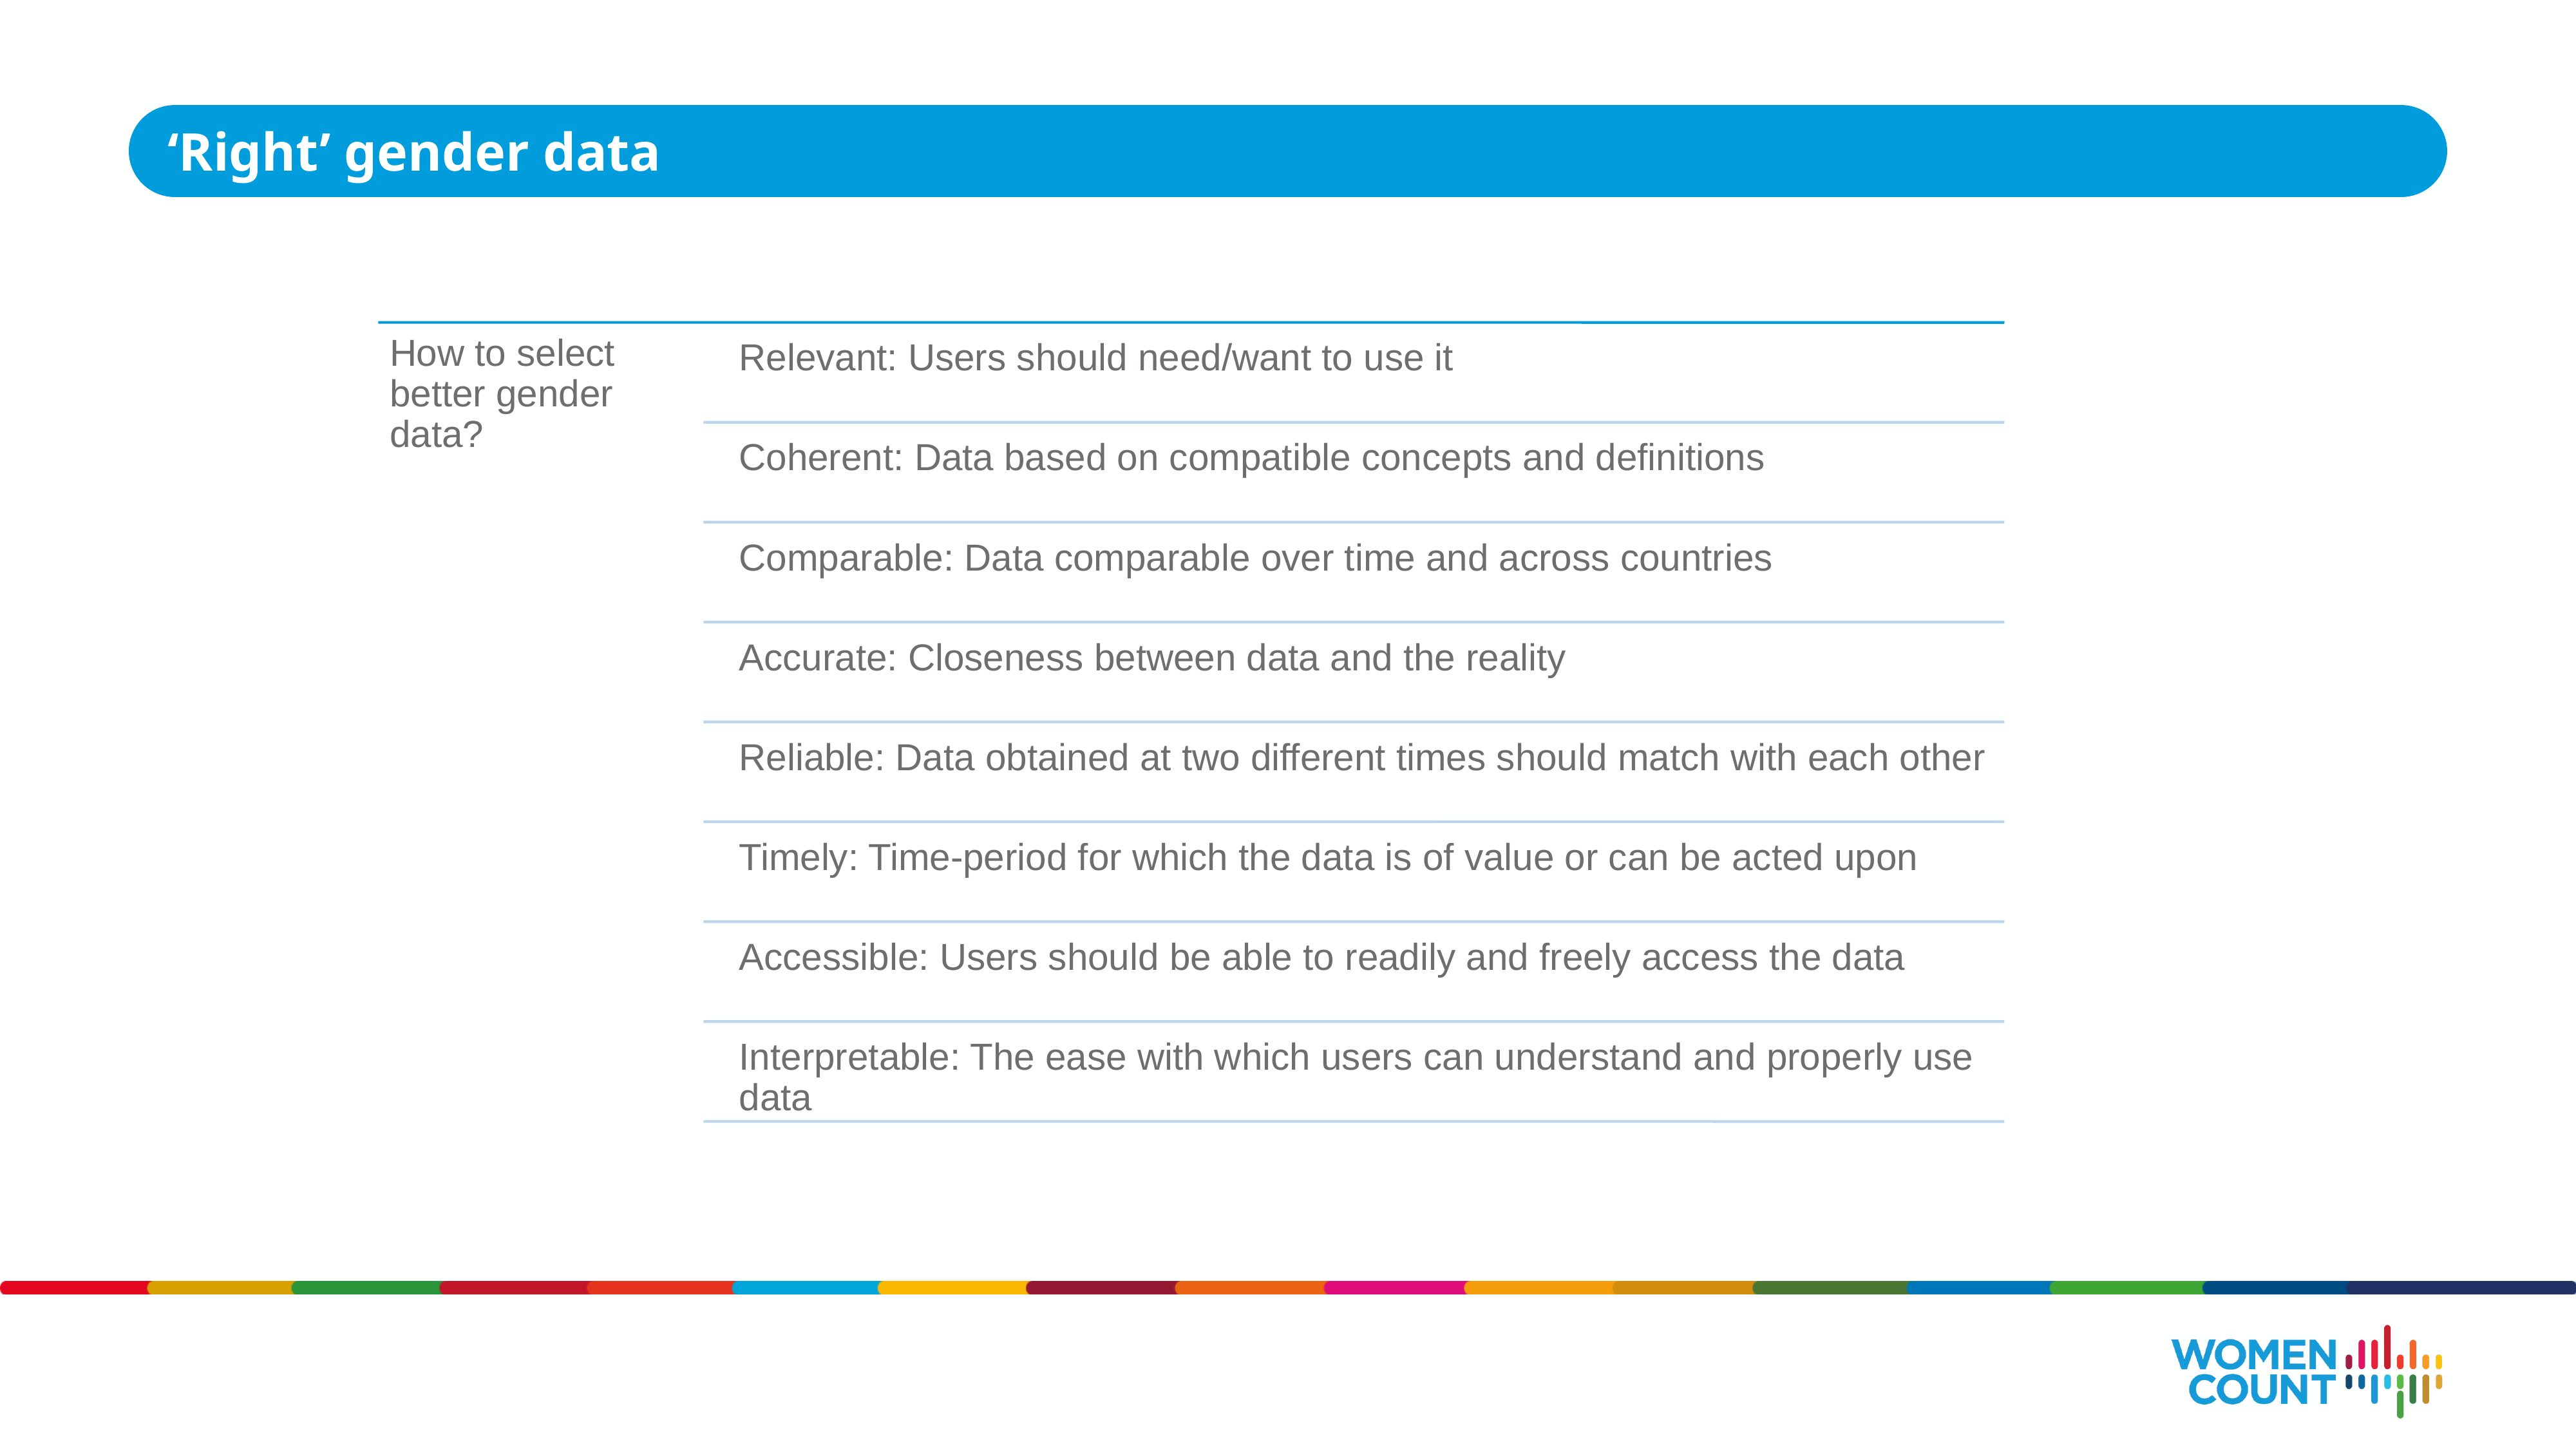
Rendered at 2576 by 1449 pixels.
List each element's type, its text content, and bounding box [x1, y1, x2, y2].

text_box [378, 321, 2005, 1128]
list ‘Right’ gender data [167, 119, 2411, 182]
